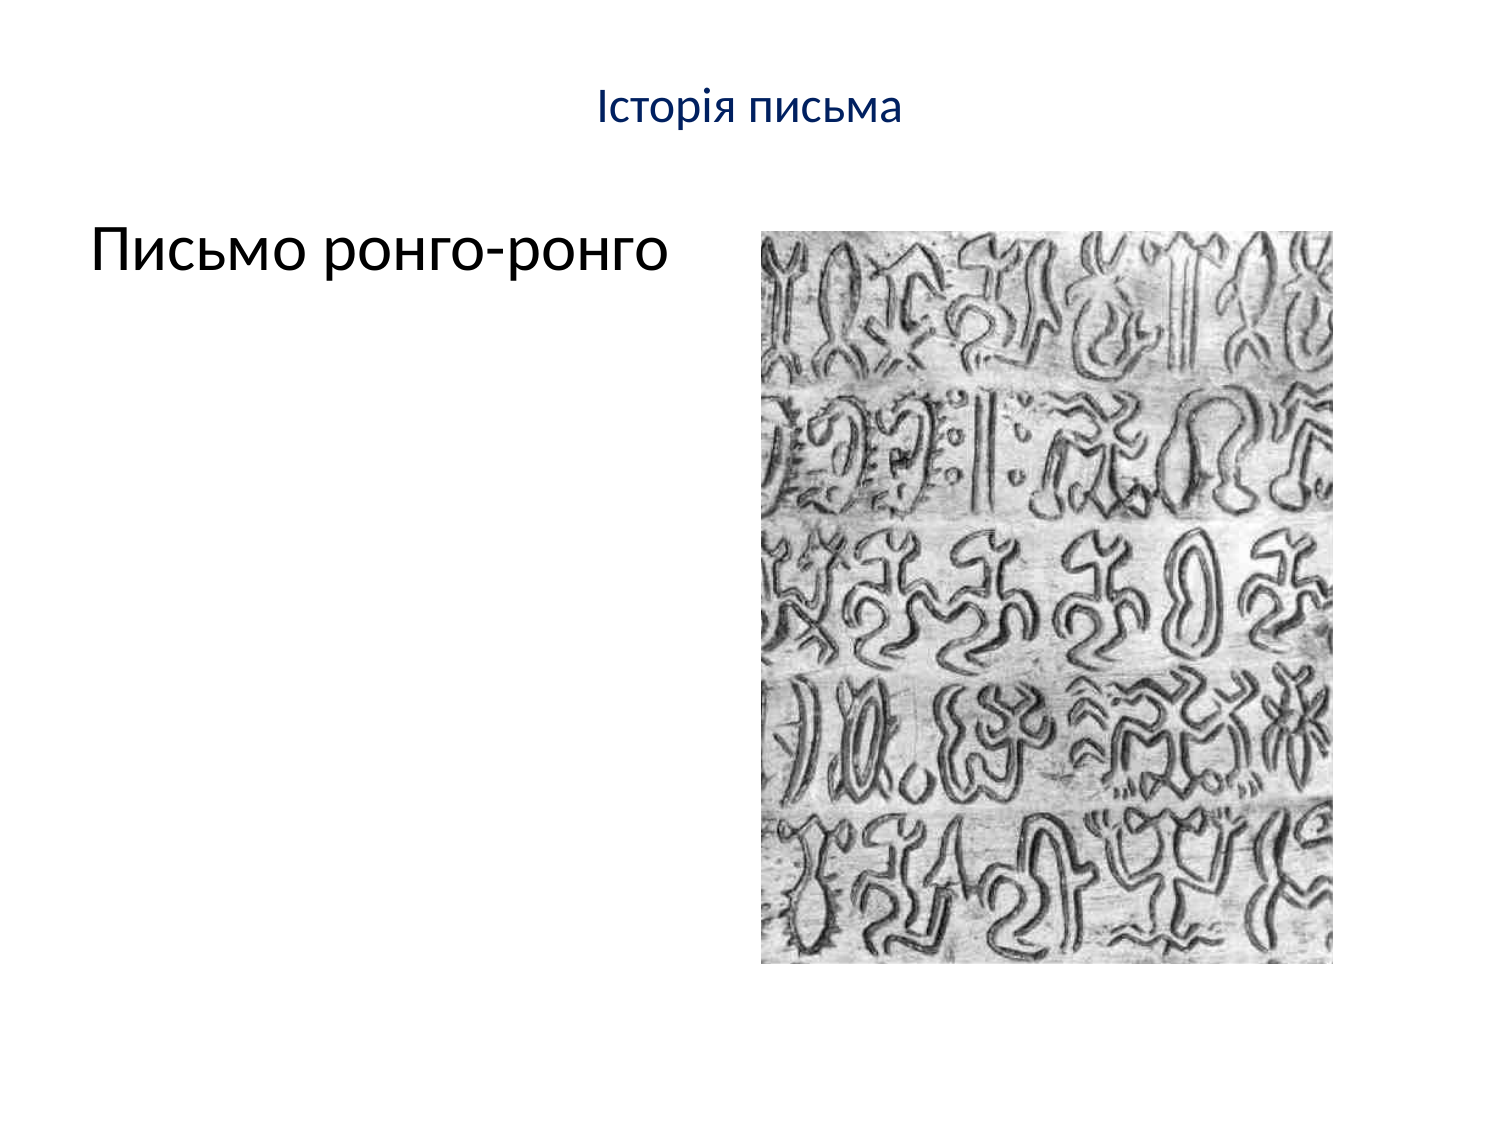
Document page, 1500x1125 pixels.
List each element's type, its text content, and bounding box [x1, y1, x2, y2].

picture [761, 231, 1333, 965]
list Письмо ронго-ронго [75, 196, 1425, 1005]
title Історія письма [75, 45, 1425, 161]
